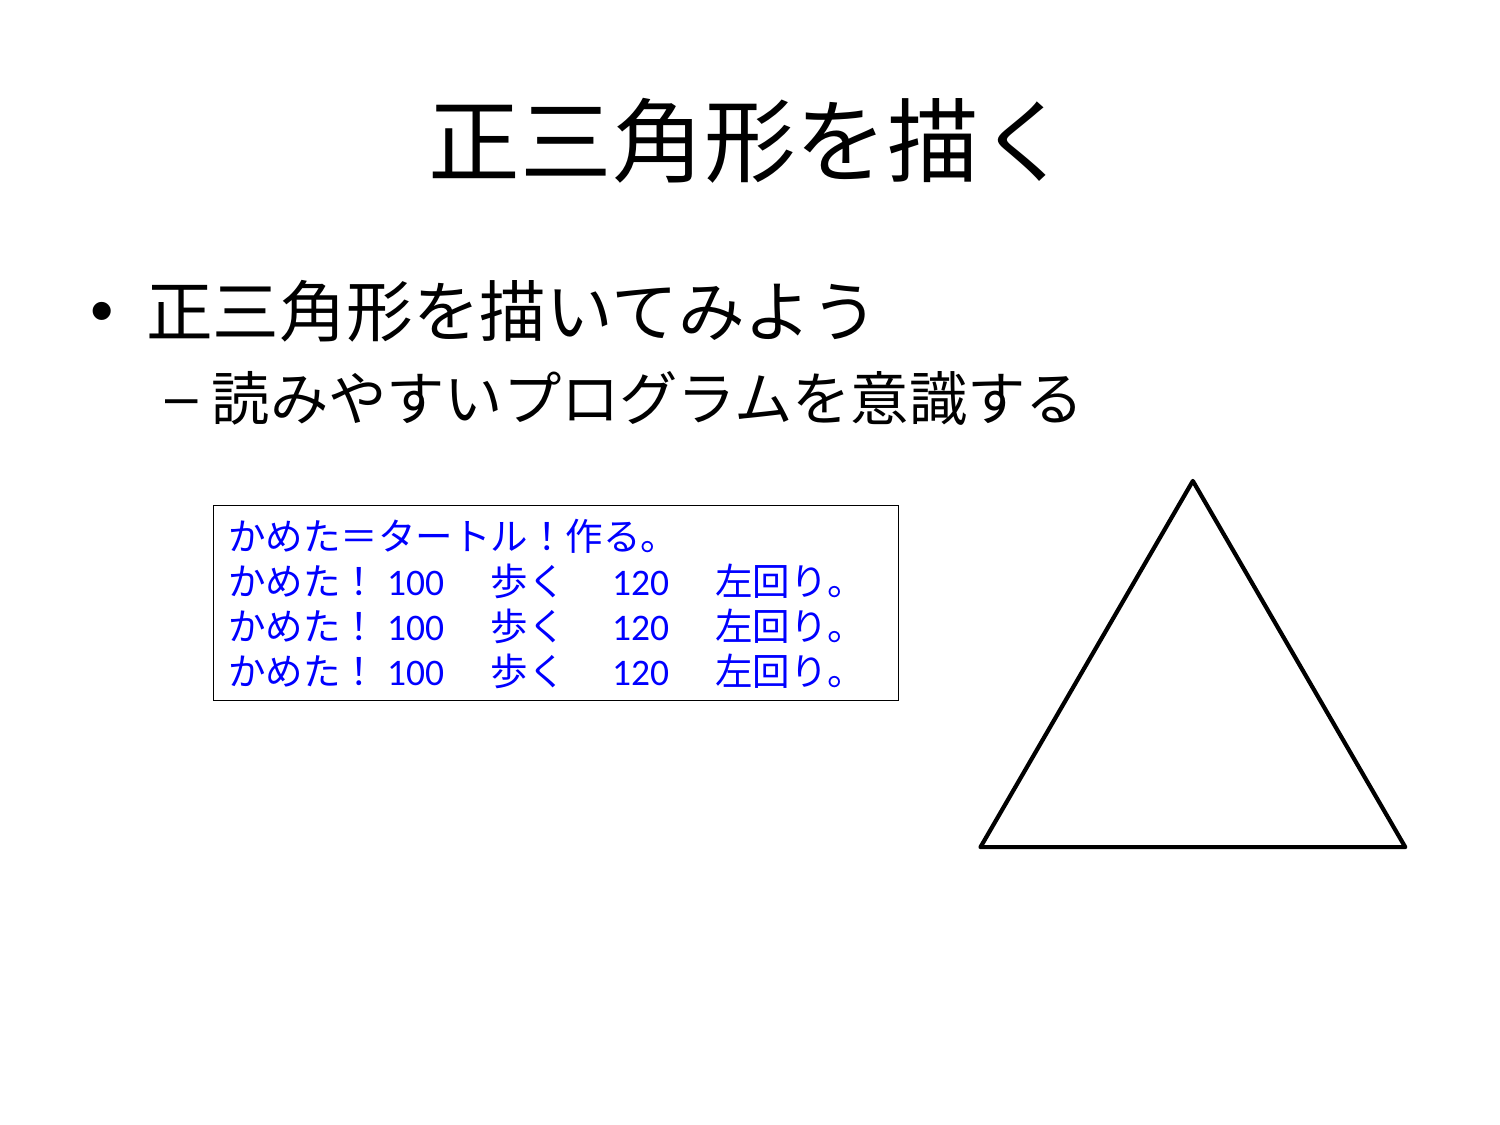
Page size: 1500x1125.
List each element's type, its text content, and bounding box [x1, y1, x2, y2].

title 正三角形を描く [75, 45, 1425, 233]
text_box かめた＝タートル！作る。 かめた！100 歩く 120 左回り。 かめた！100 歩く 120 左回り。 かめた！100 歩く 120 左回り。 [213, 505, 899, 701]
list 正三角形を描いてみよう 読みやすいプログラムを意識する [75, 262, 1425, 1005]
text_box [978, 478, 1408, 850]
